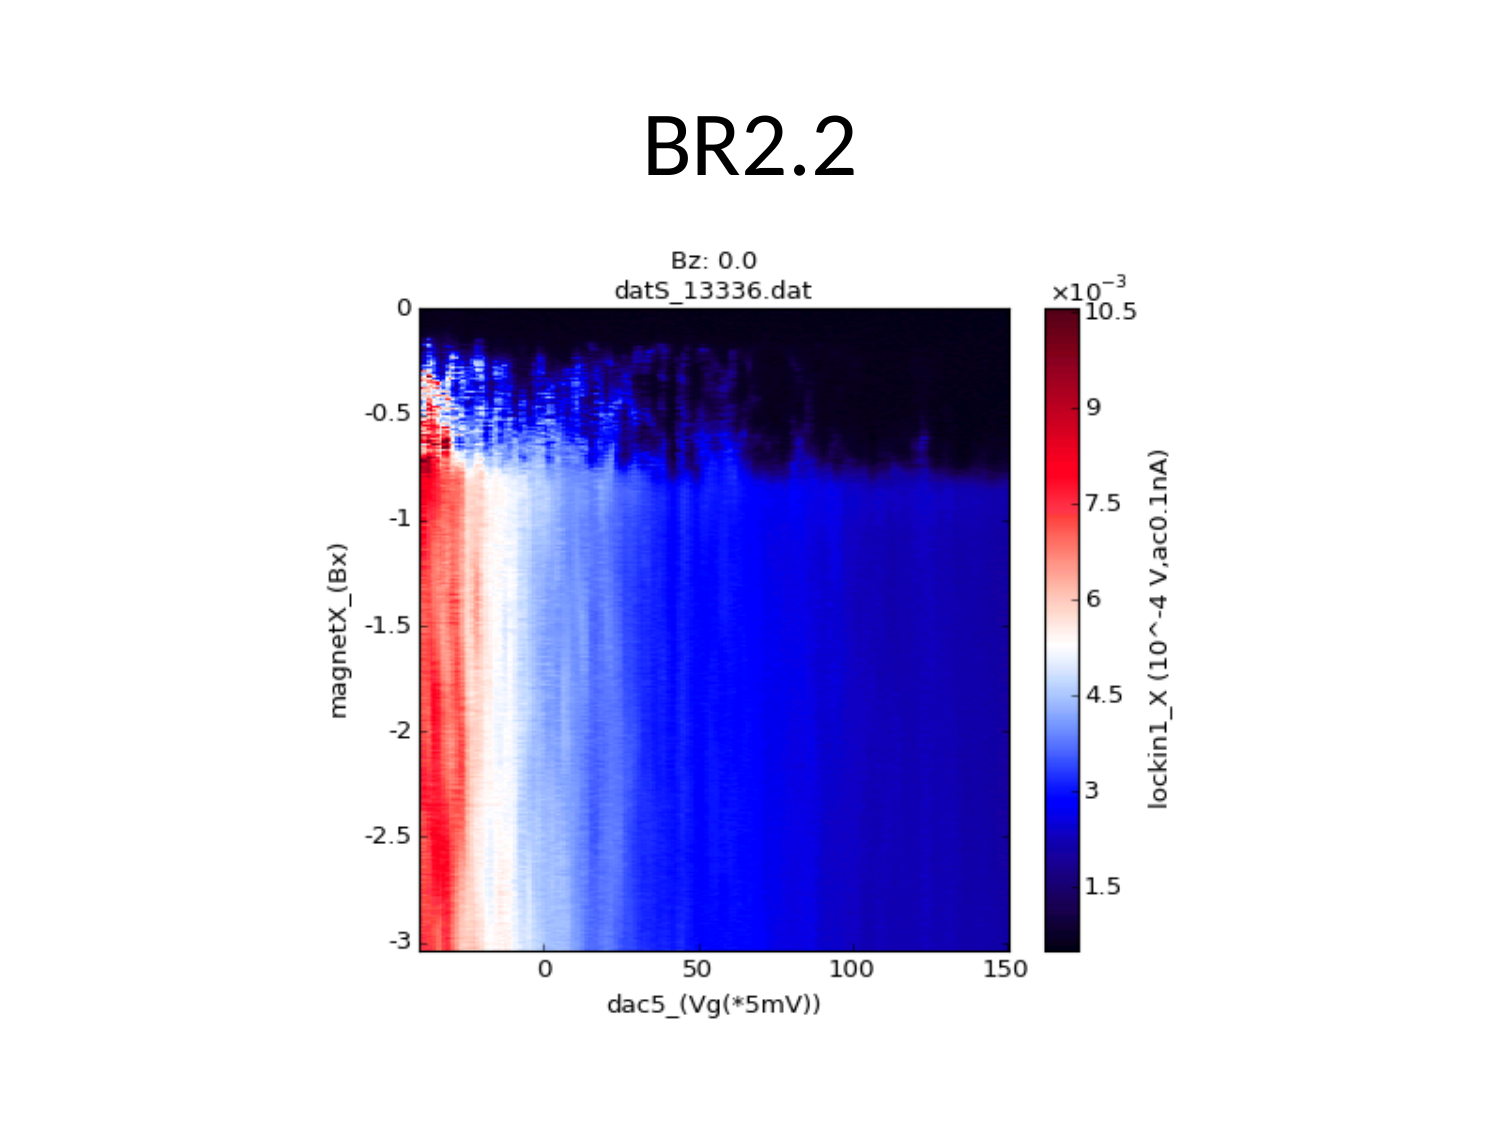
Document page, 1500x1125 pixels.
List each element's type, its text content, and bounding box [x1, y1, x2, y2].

title BR2.2 [75, 45, 1425, 233]
picture [303, 224, 1197, 1045]
